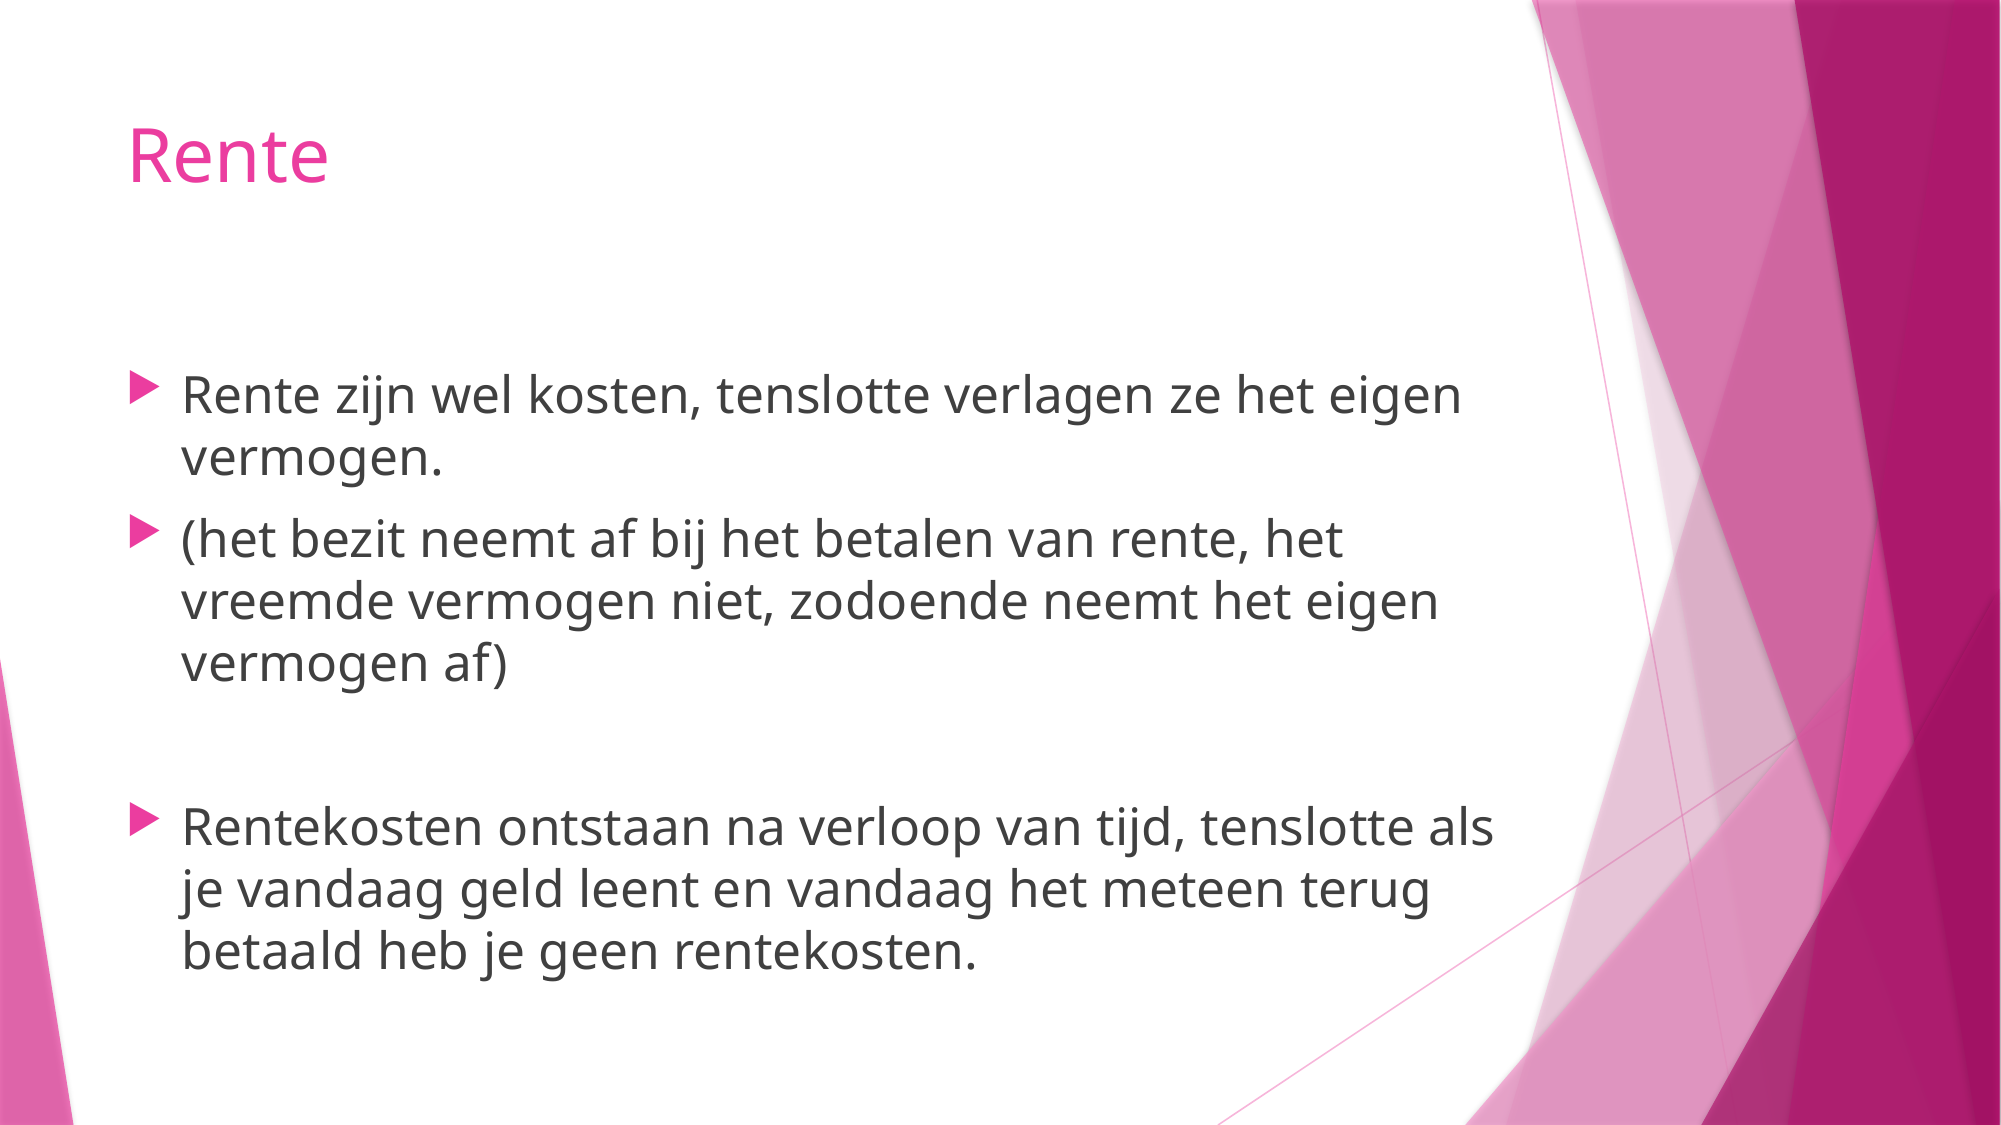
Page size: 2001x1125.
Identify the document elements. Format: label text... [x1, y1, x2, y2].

list Rente zijn wel kosten, tenslotte verlagen ze het eigen vermogen. (het bezit neemt af bij het betalen van rente, het vreemde vermogen niet, zodoende neemt het eigen vermogen af) Rentekosten ontstaan na verloop van tijd, tenslotte als je vandaag geld leent en vandaag het meteen terug betaald heb je geen rentekosten. [111, 354, 1522, 992]
title Rente [111, 99, 1522, 317]
